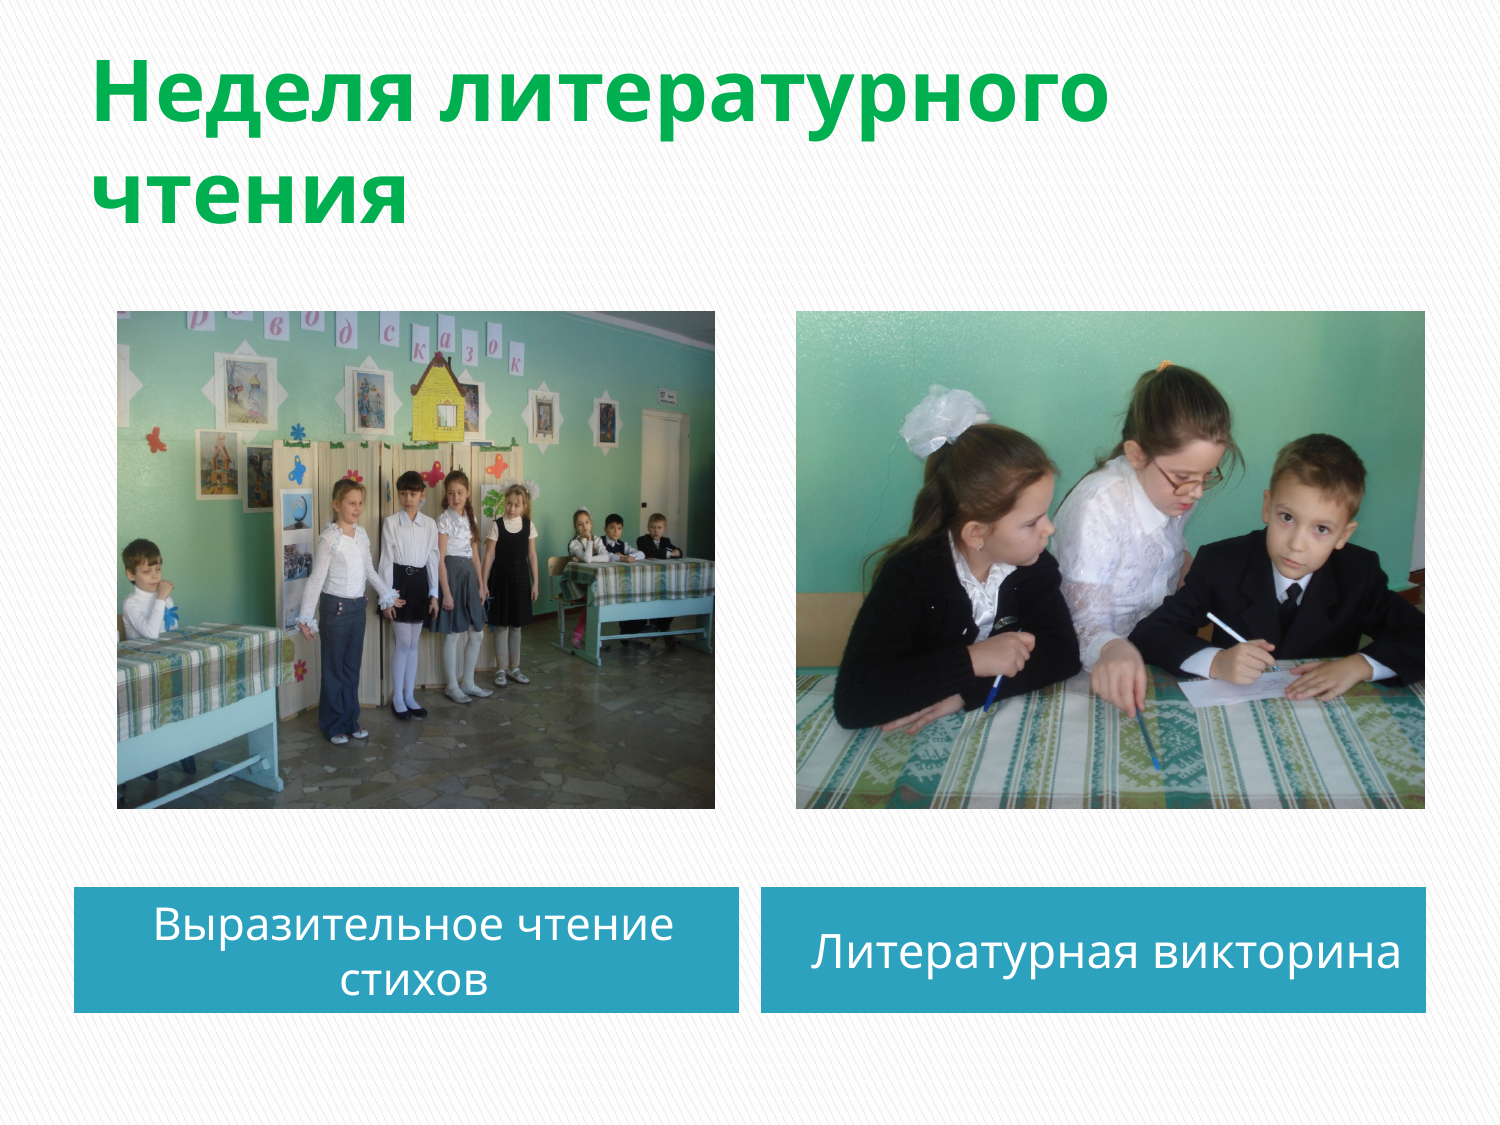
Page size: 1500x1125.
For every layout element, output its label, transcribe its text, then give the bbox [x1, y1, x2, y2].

list Литературная викторина [761, 887, 1426, 1013]
title Неделя литературного чтения [75, 44, 1425, 233]
list Выразительное чтение стихов [74, 887, 739, 1013]
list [796, 311, 1426, 810]
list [116, 311, 715, 810]
